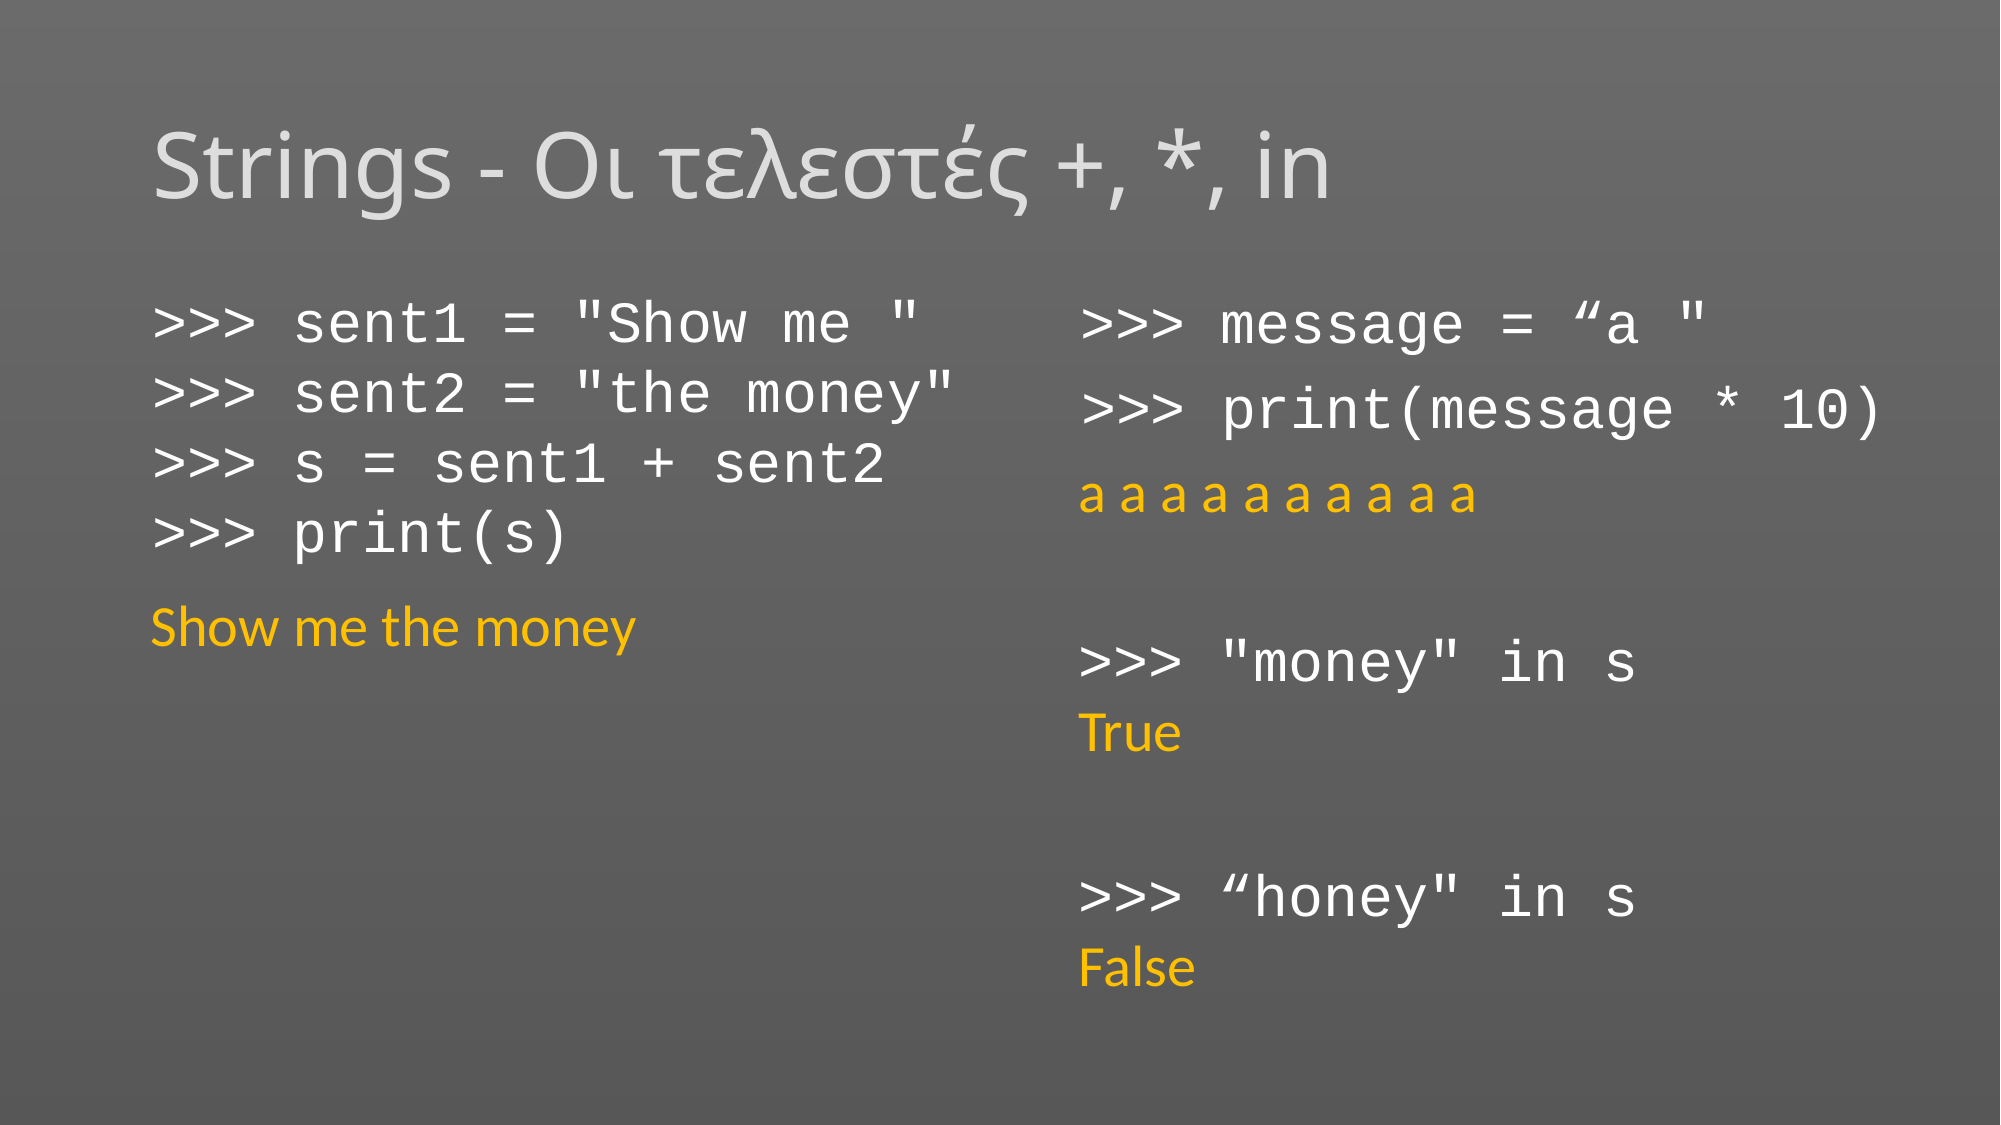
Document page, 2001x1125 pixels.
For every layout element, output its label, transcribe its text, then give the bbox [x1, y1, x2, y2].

text_box >>> “honey" in s False [1063, 850, 1965, 1006]
text_box >>> message = “a " [1065, 277, 1726, 363]
text_box >>> sent1 = "Show me " >>> sent2 = "the money" >>> s = sent1 + sent2 >>> print(s) [137, 277, 1043, 572]
text_box Show me the money [135, 580, 652, 666]
text_box a a a a a a a a a a [1063, 446, 2000, 532]
text_box >>> "money" in s True [1063, 615, 1965, 771]
title Strings - Oι τελεστές +, *, in [137, 59, 1863, 278]
text_box >>> print(message * 10) [1066, 363, 1901, 446]
